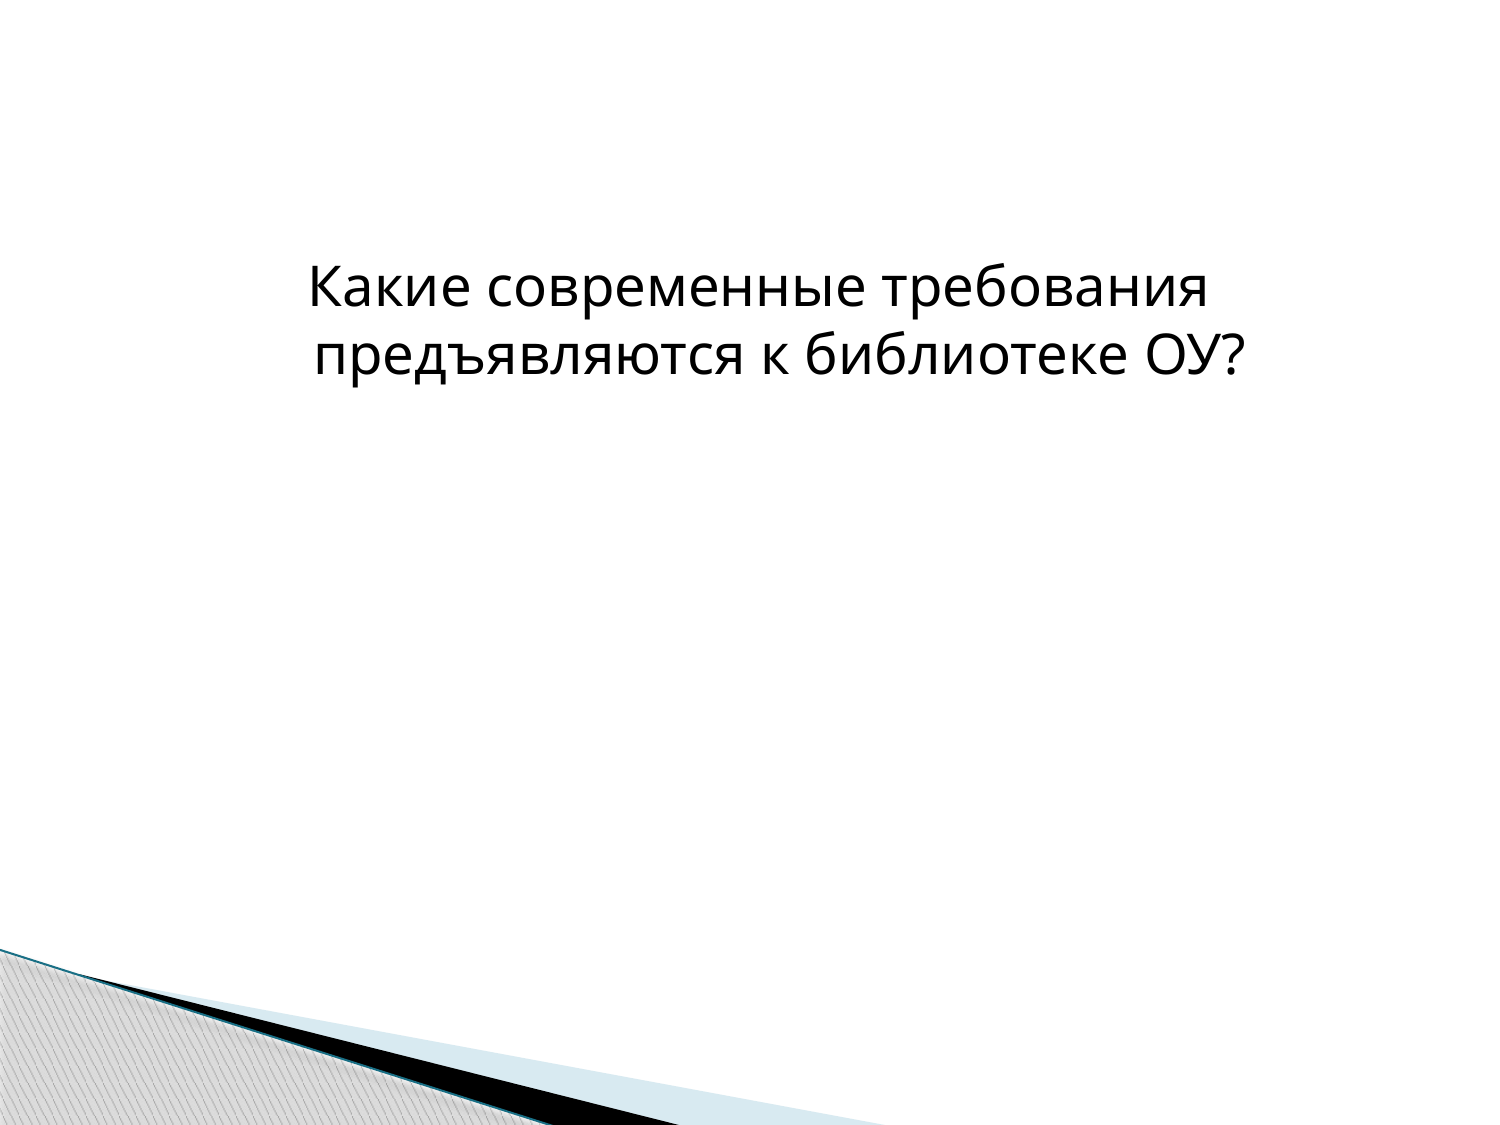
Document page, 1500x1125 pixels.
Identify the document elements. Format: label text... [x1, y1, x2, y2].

list Какие современные требования предъявляются к библиотеке ОУ? [75, 243, 1425, 986]
